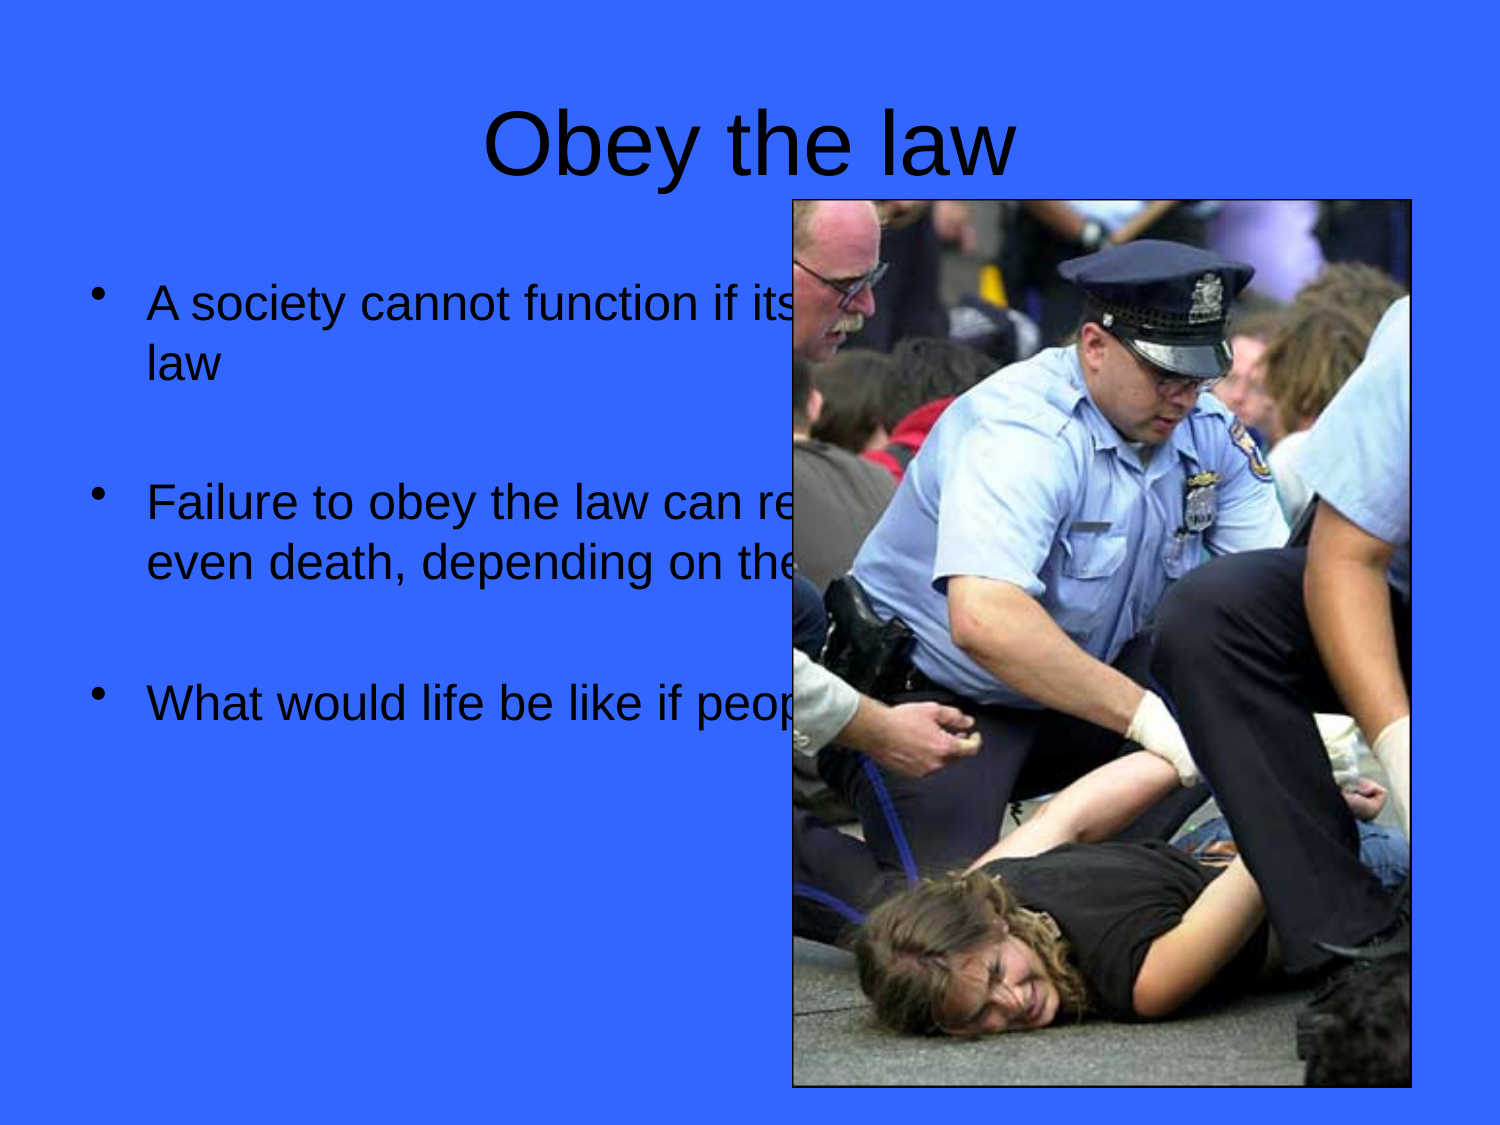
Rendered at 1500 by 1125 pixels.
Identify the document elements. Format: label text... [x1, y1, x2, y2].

picture [791, 199, 1412, 1088]
title Obey the law [75, 45, 1425, 233]
list A society cannot function if its citizens do not respect the law Failure to obey the law can result in fines, jail/prison, or even death, depending on the severity What would life be like if people ignored the law? [1415, 262, 1425, 1005]
list A society cannot function if its citizens do not respect the law Failure to obey the law can result in fines, jail/prison, or even death, depending on the severity What would life be like if people ignored the law? [75, 262, 786, 1005]
